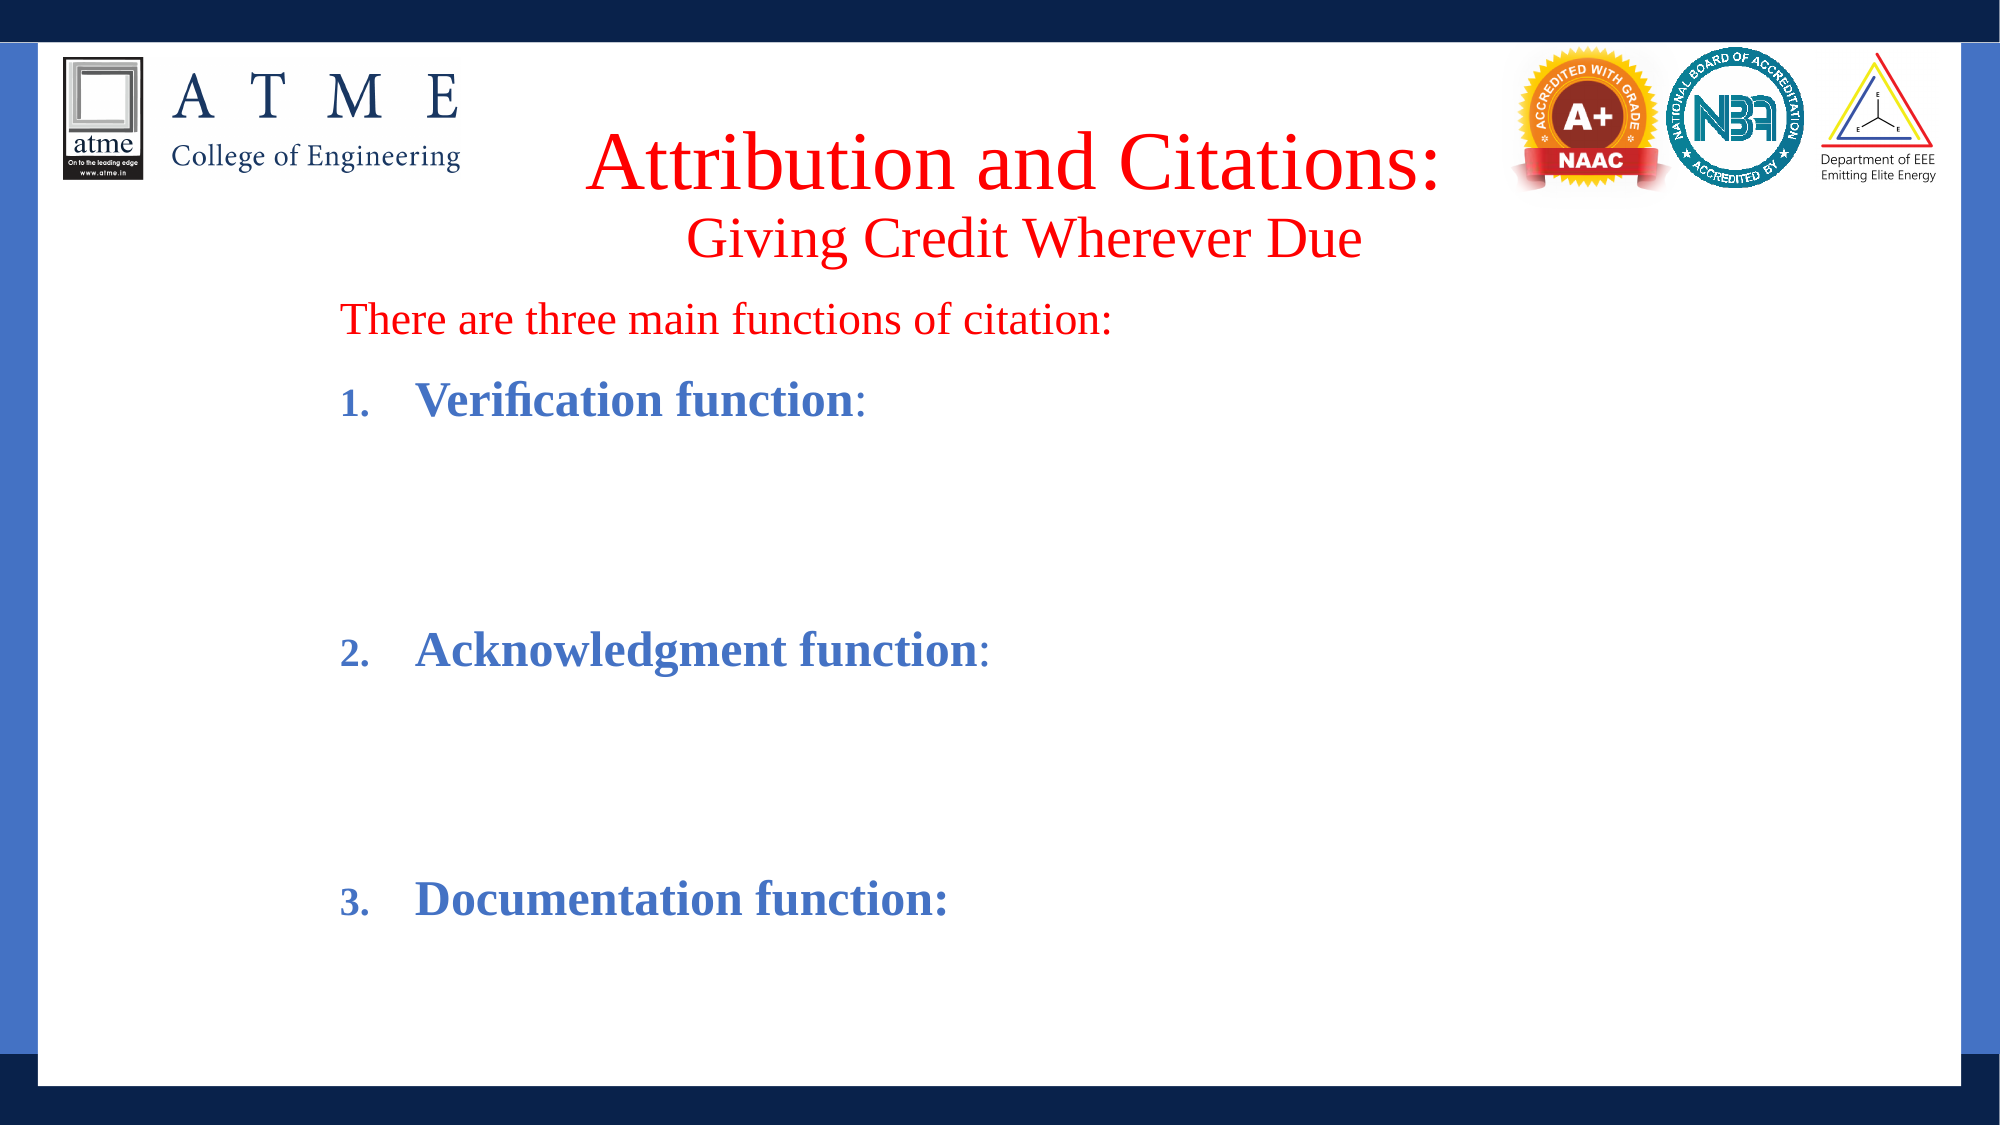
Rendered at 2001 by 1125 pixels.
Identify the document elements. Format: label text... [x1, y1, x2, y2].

picture [63, 57, 461, 180]
picture [0, 0, 2000, 43]
picture [1666, 47, 1804, 188]
picture [1815, 49, 1939, 184]
title Attribution and Citations: Giving Credit Wherever Due [350, 99, 1700, 288]
picture [1531, 60, 1651, 99]
list There are three main functions of citation: Veriﬁcation function: Acknowledgment function: Documentation function: [324, 287, 1688, 1088]
picture [0, 1054, 2000, 1125]
